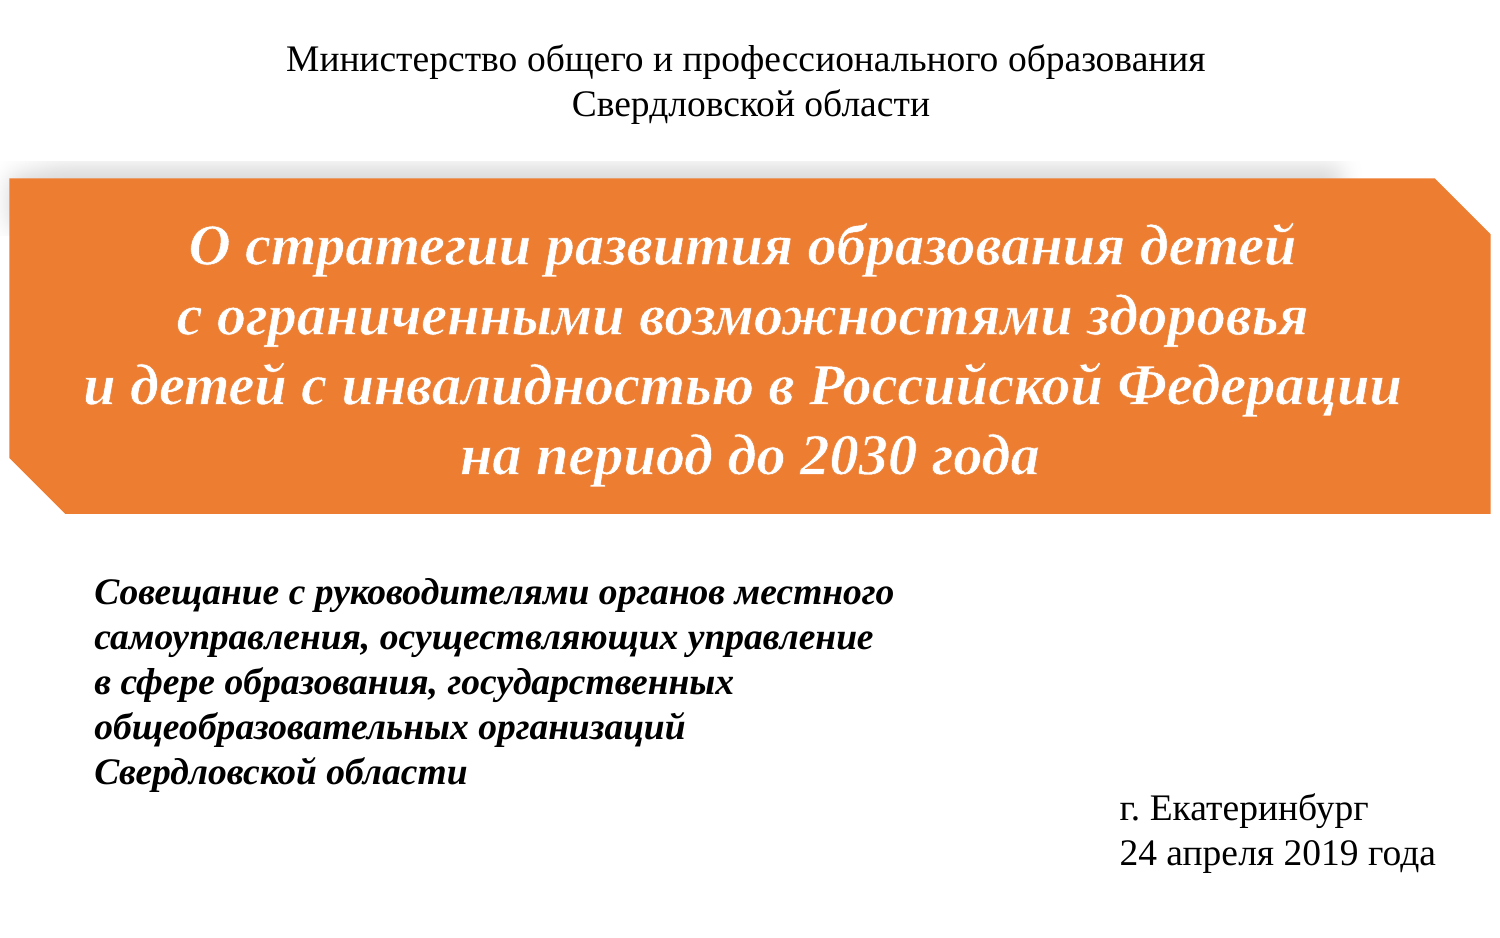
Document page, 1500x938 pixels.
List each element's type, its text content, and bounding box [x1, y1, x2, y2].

text_box О стратегии развития образования детей с ограниченными возможностями здоровья и детей с инвалидностью в Российской Федерации на период до 2030 года [9, 178, 1491, 514]
text_box Совещание с руководителями органов местного самоуправления, осуществляющих управление в сфере образования, государственных общеобразовательных организаций Свердловской области [79, 559, 988, 799]
text_box Министерство общего и профессионального образования Свердловской области [79, 26, 1423, 132]
text_box г. Екатеринбург 24 апреля 2019 года [1104, 775, 1500, 880]
